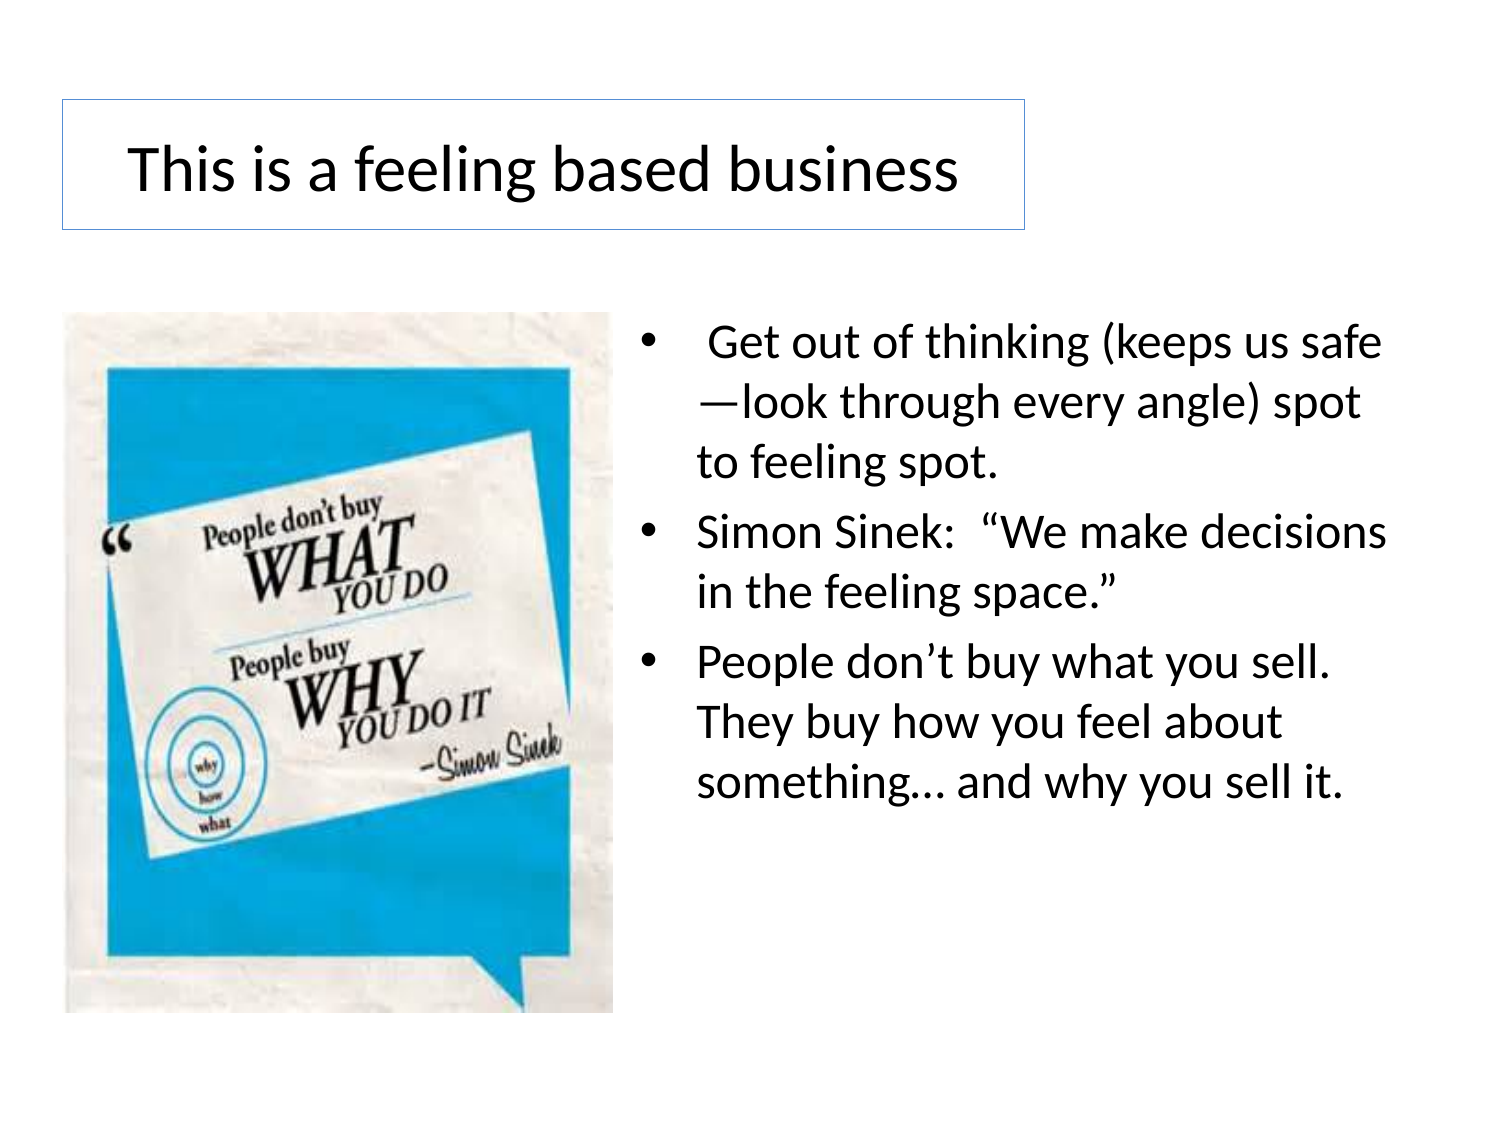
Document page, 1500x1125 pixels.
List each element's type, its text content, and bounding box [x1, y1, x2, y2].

title This is a feeling based business [62, 99, 1025, 230]
picture [62, 312, 613, 1013]
list Get out of thinking (keeps us safe—look through every angle) spot to feeling spot. Simon Sinek: “We make decisions in the feeling space.” People don’t buy what you sell. They buy how you feel about something… and why you sell it. [624, 231, 1425, 894]
